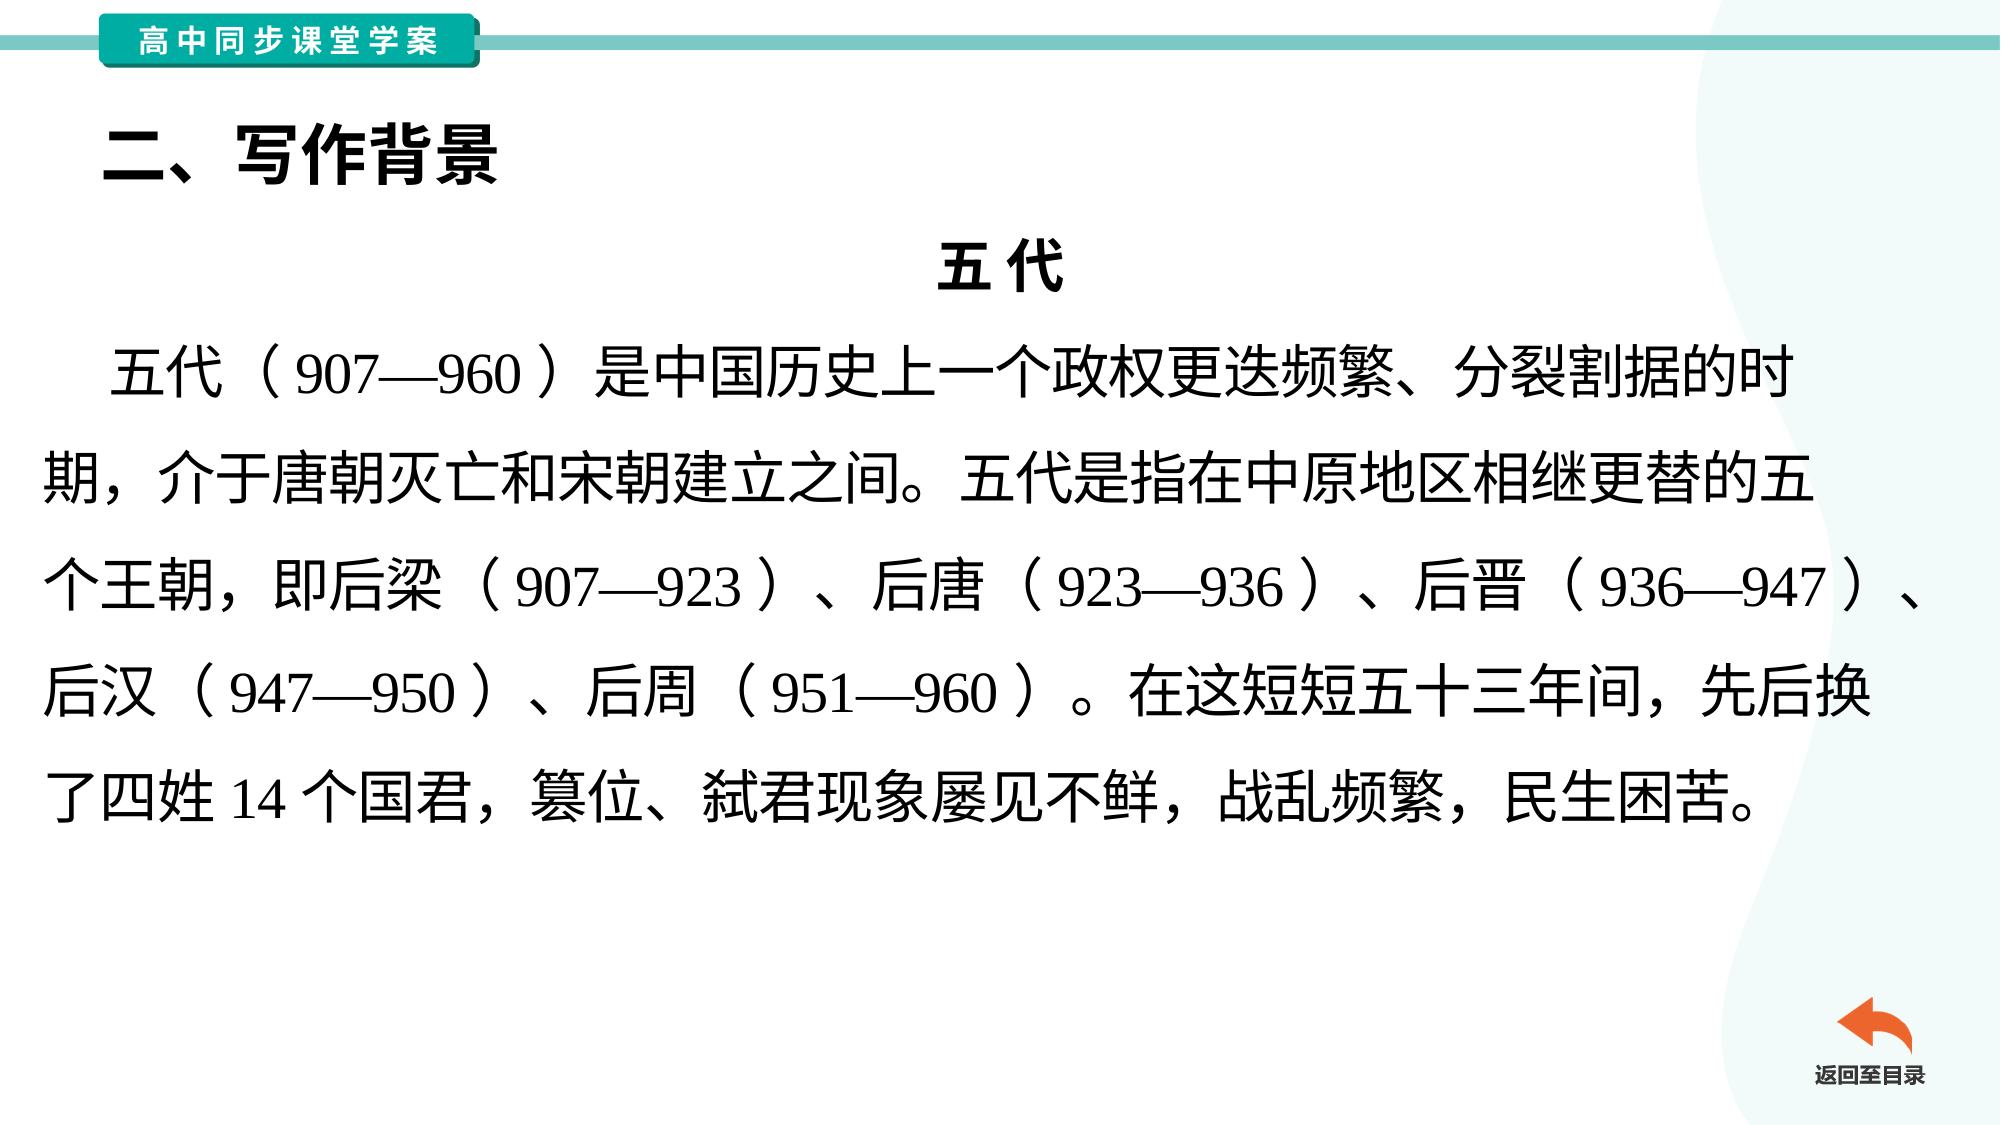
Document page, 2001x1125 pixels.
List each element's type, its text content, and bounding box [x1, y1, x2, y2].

text_box 二、写作背景 [100, 76, 1899, 192]
text_box 五 代 五代（907—960）是中国历史上一个政权更迭频繁、分裂割据的时 期，介于唐朝灭亡和宋朝建立之间。五代是指在中原地区相继更替的五 个王朝，即后梁（907—923）、后唐（923—936）、后晋（936—947）、 后汉（947—950）、后周（951—960）。在这短短五十三年间，先后换 了四姓14个国君，篡位、弑君现象屡见不鲜，战乱频繁，民生困苦。 [100, 192, 1899, 831]
picture [0, 0, 2000, 1125]
